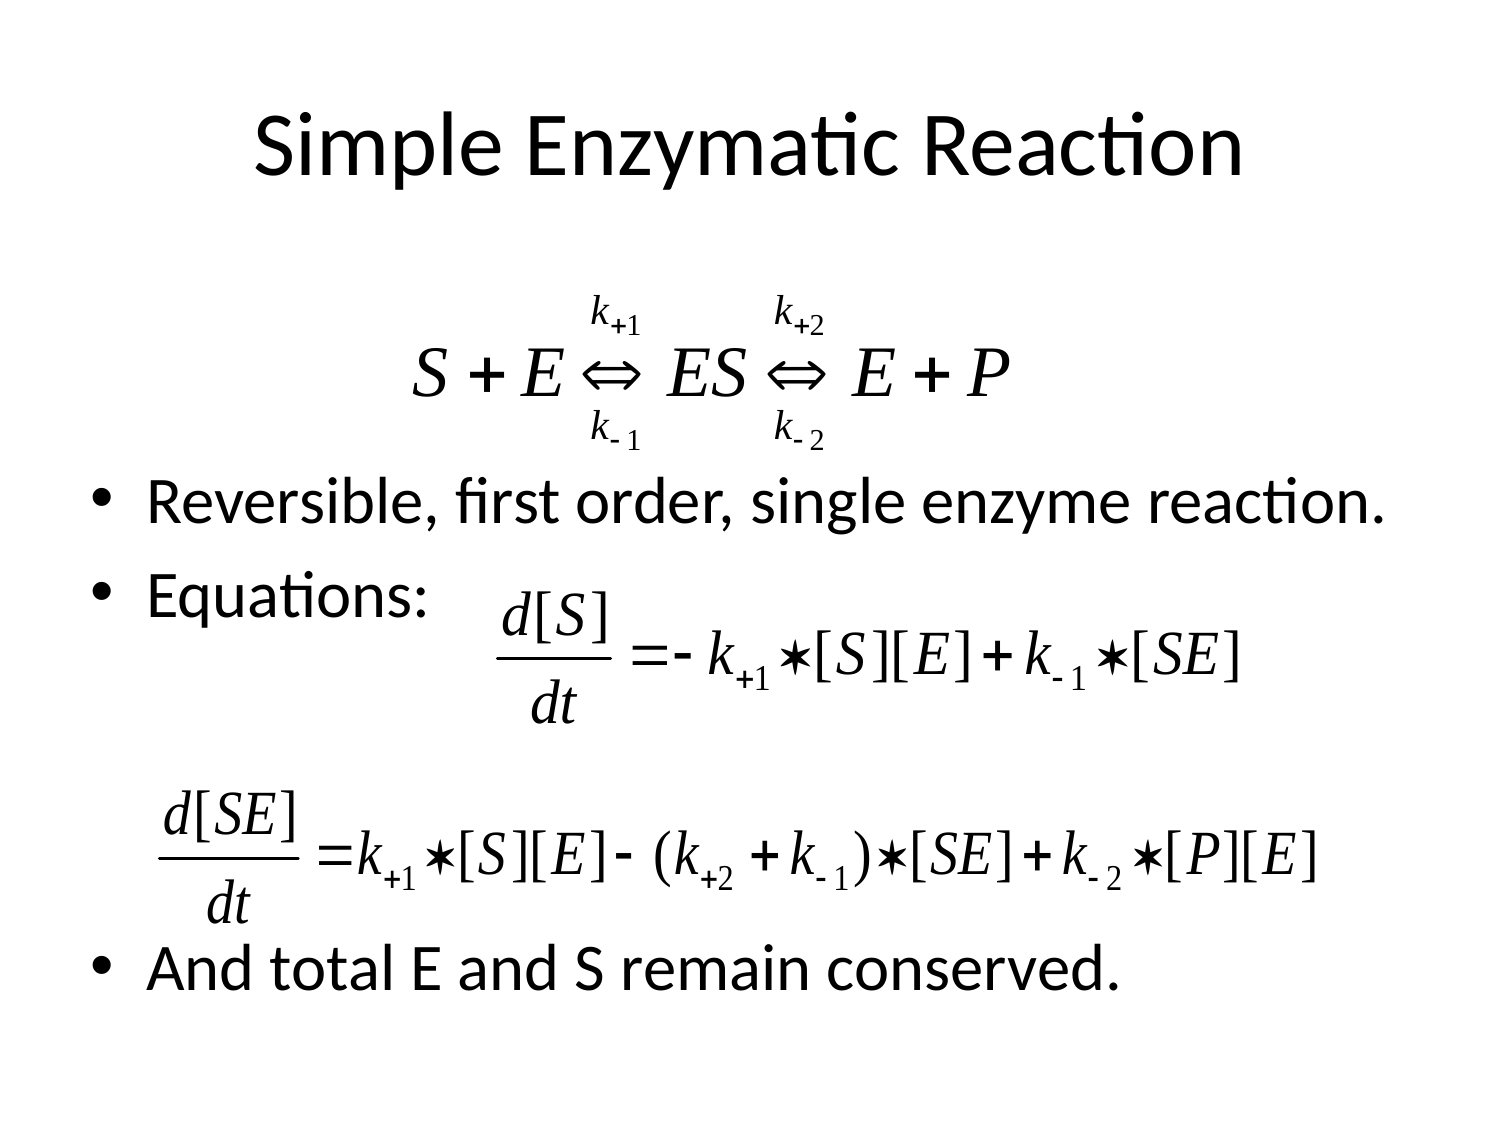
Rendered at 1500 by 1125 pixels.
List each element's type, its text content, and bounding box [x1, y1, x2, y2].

title Simple Enzymatic Reaction [75, 45, 1425, 233]
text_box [487, 574, 1251, 738]
list Reversible, first order, single enzyme reaction. Equations: And total E and S remain conserved. [75, 262, 1425, 1063]
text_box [399, 274, 1026, 463]
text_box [149, 774, 1326, 938]
